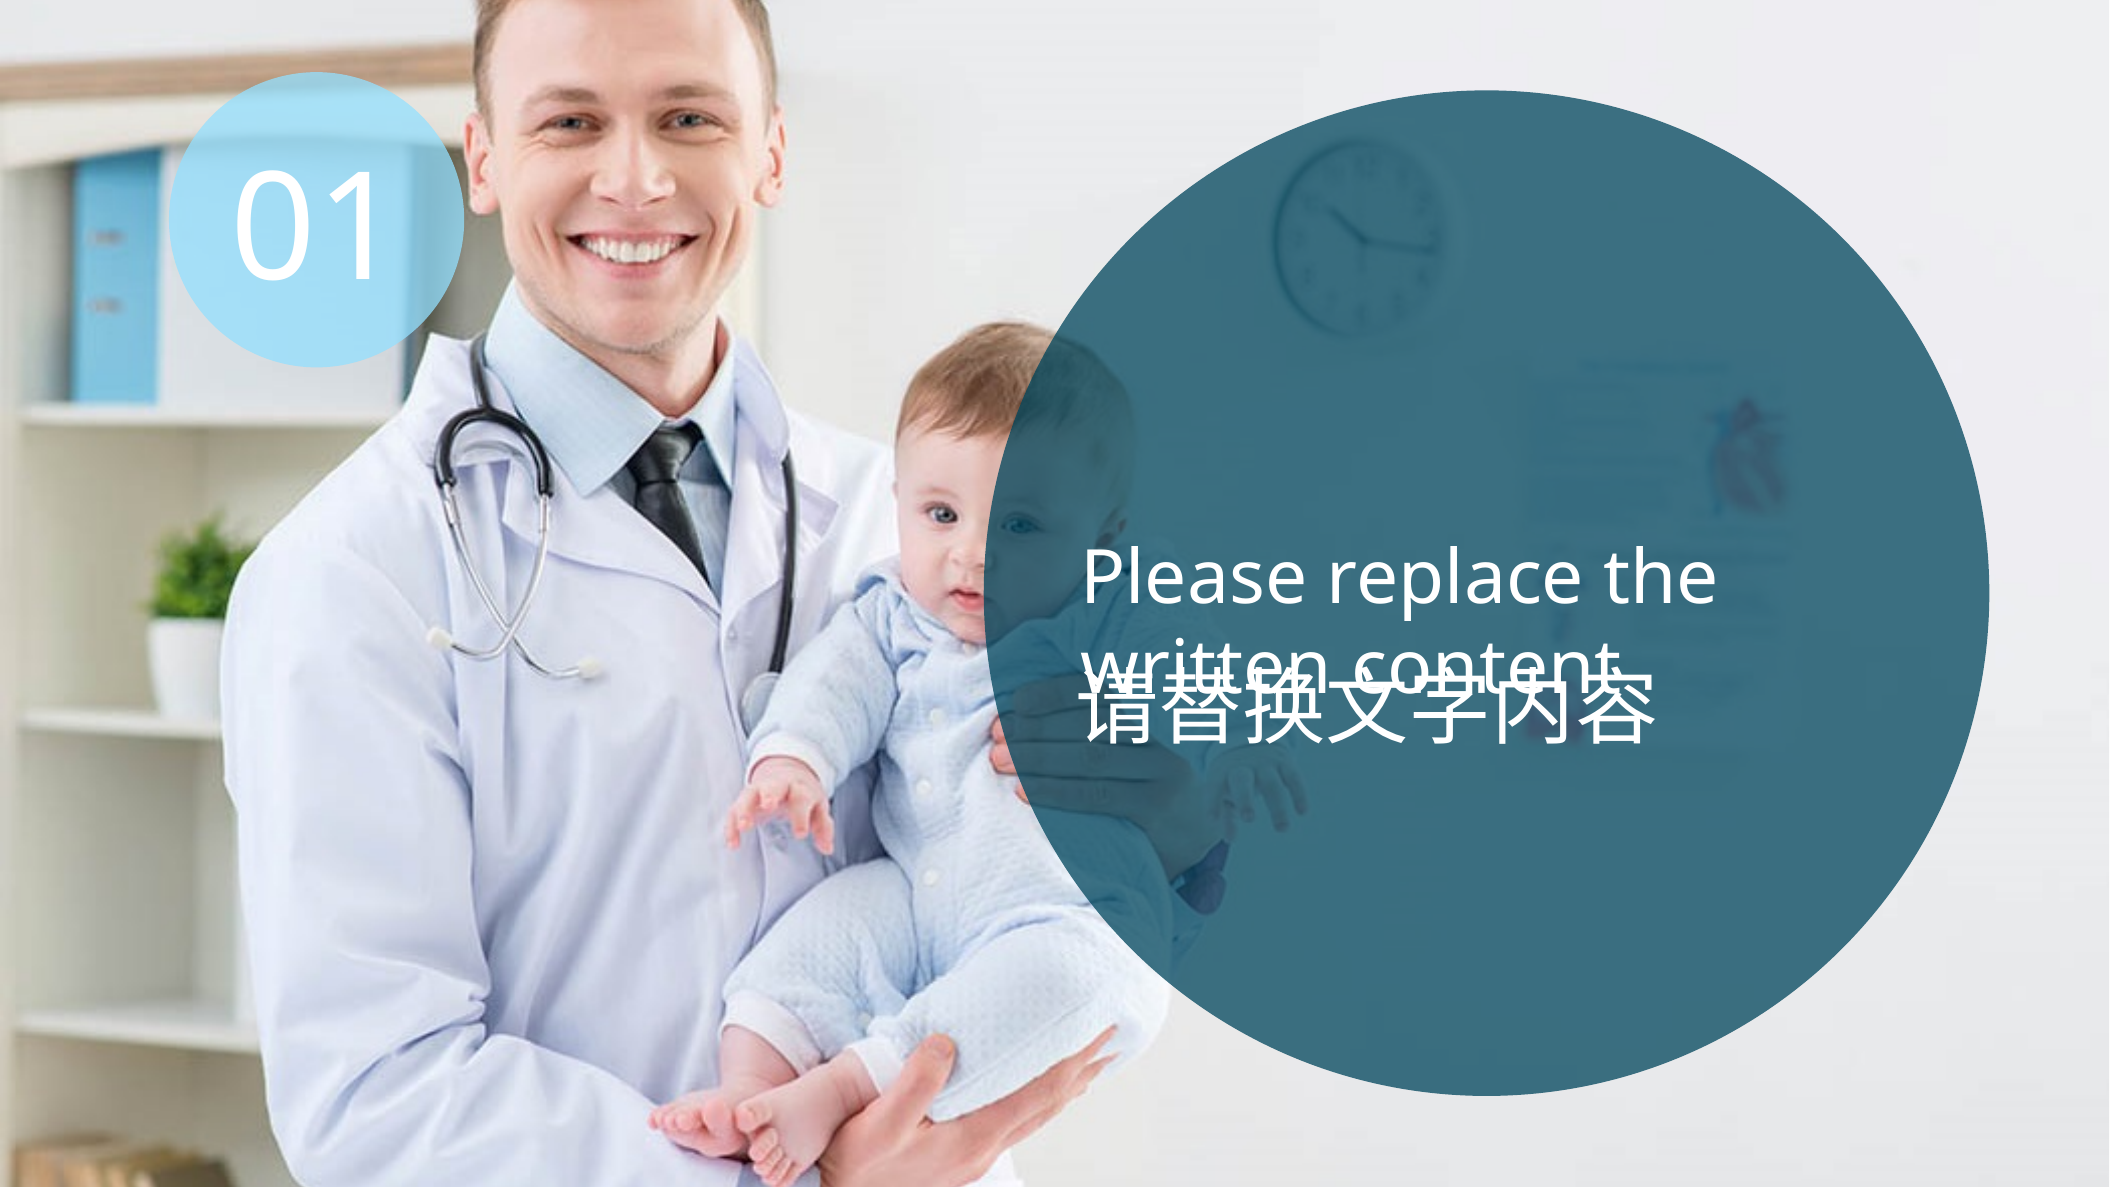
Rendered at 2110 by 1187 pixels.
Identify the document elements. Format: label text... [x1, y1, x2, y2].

text_box [0, 0, 2110, 1187]
text_box [982, 89, 1991, 1097]
text_box 01 [167, 71, 466, 369]
text_box Please replace the written content [1065, 521, 1973, 716]
text_box 请替换文字内容 [1033, 627, 1673, 762]
